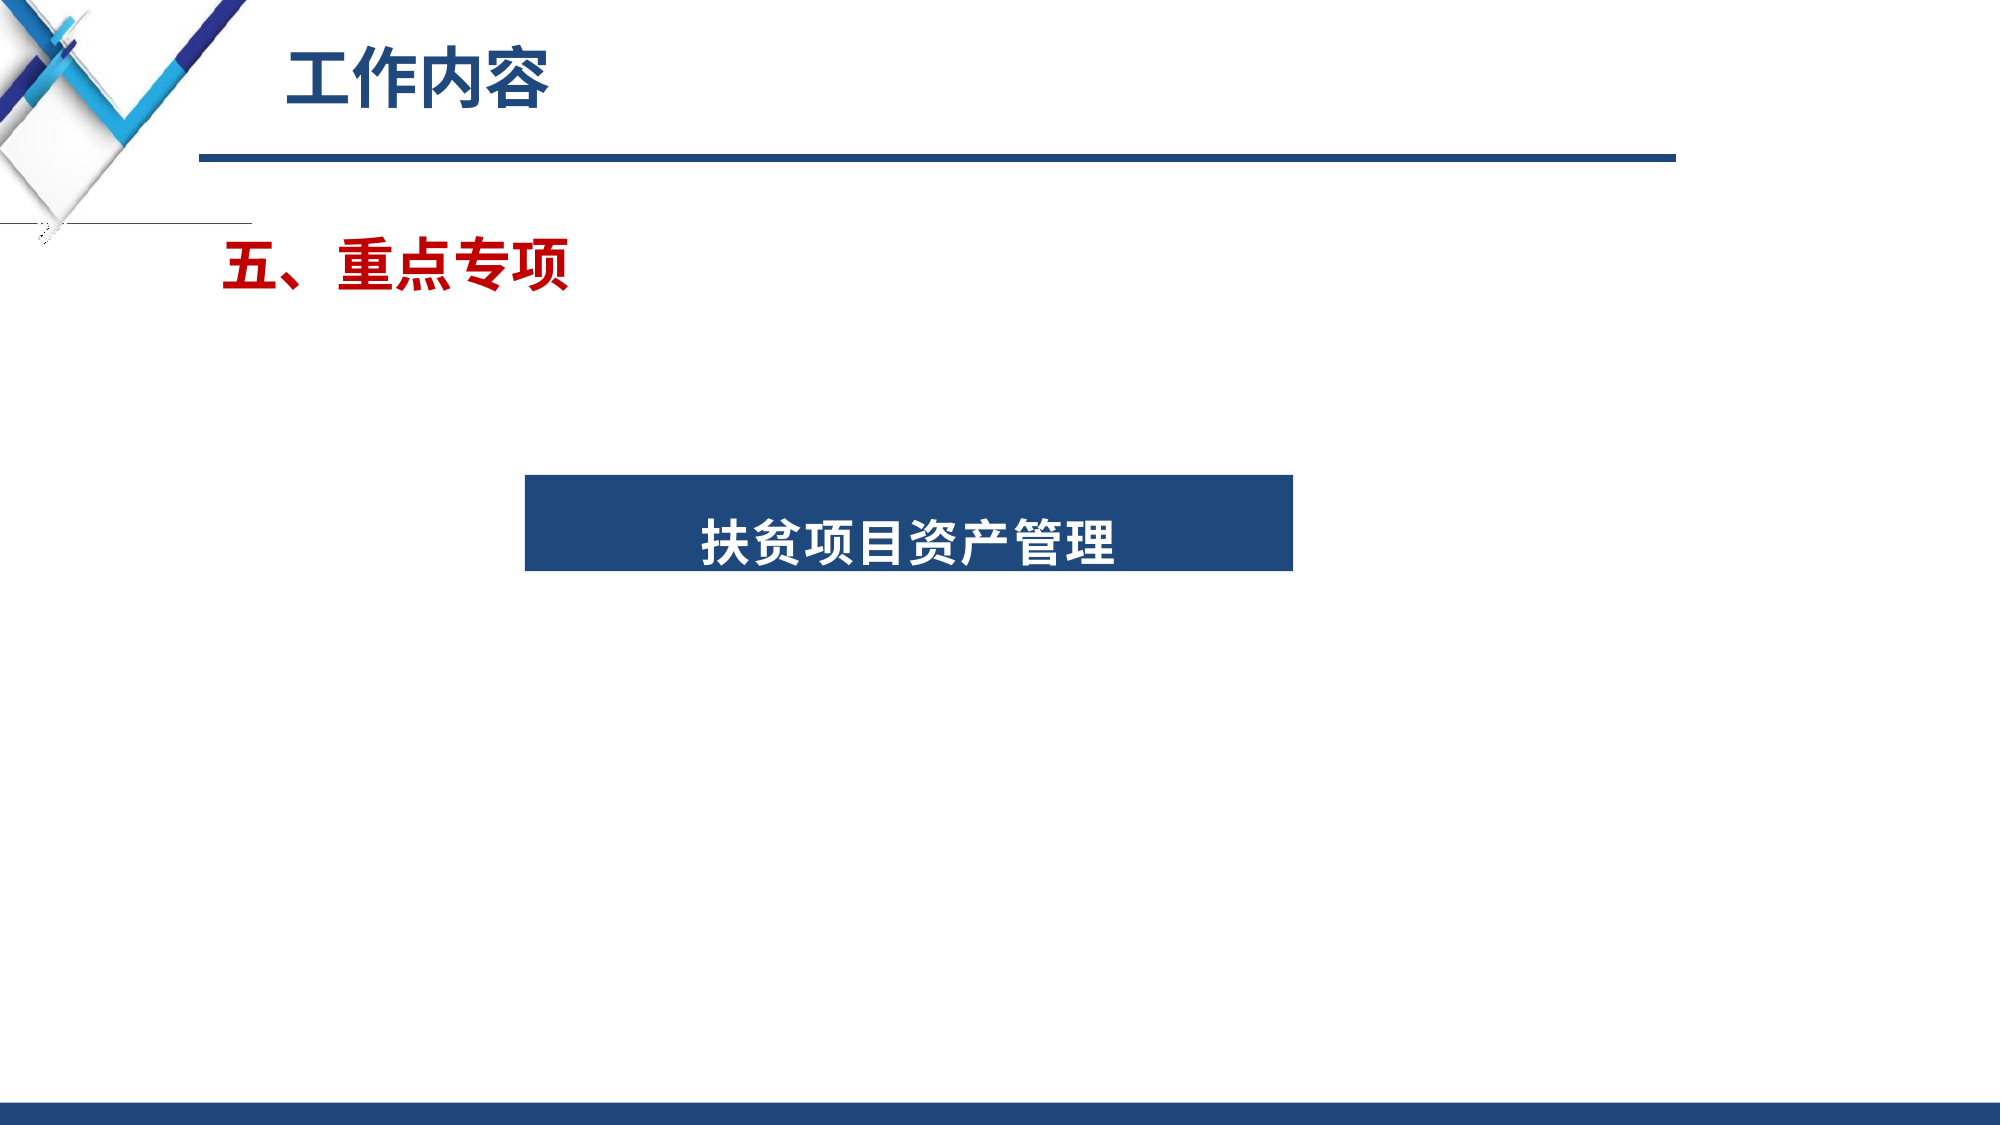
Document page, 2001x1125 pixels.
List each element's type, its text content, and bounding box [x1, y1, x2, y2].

picture [0, 0, 252, 245]
title 工作内容 [282, 33, 554, 224]
text_box 扶贫项目资产管理 [524, 474, 1294, 572]
text_box 五、重点专项 [218, 226, 573, 299]
text_box [0, 1102, 2000, 1125]
